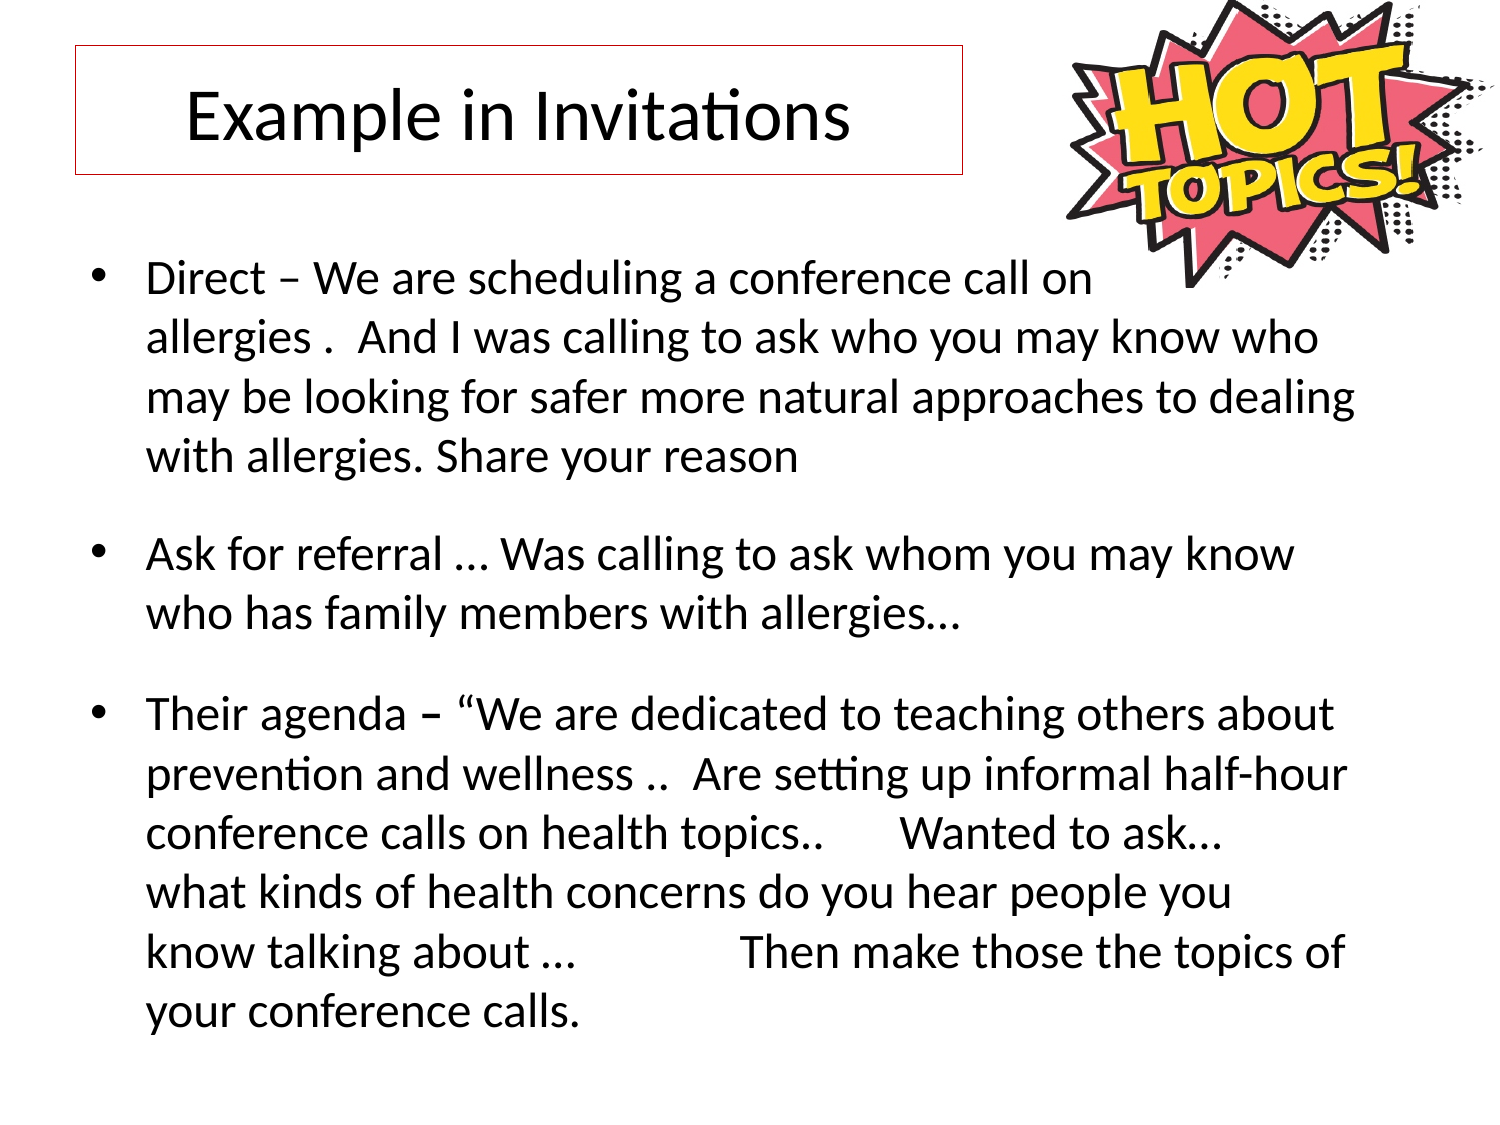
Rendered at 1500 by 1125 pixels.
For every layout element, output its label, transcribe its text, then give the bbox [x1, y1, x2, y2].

title Example in Invitations [75, 45, 963, 175]
list Direct – We are scheduling a conference call on allergies . And I was calling to ask who you may know who may be looking for safer more natural approaches to dealing with allergies. Share your reason Ask for referral … Was calling to ask whom you may know who has family members with allergies… Their agenda – “We are dedicated to teaching others about prevention and wellness .. Are setting up informal half-hour conference calls on health topics.. Wanted to ask… what kinds of health concerns do you hear people you know talking about … Then make those the topics of your conference calls. [75, 237, 1388, 1075]
picture [1062, 0, 1500, 288]
